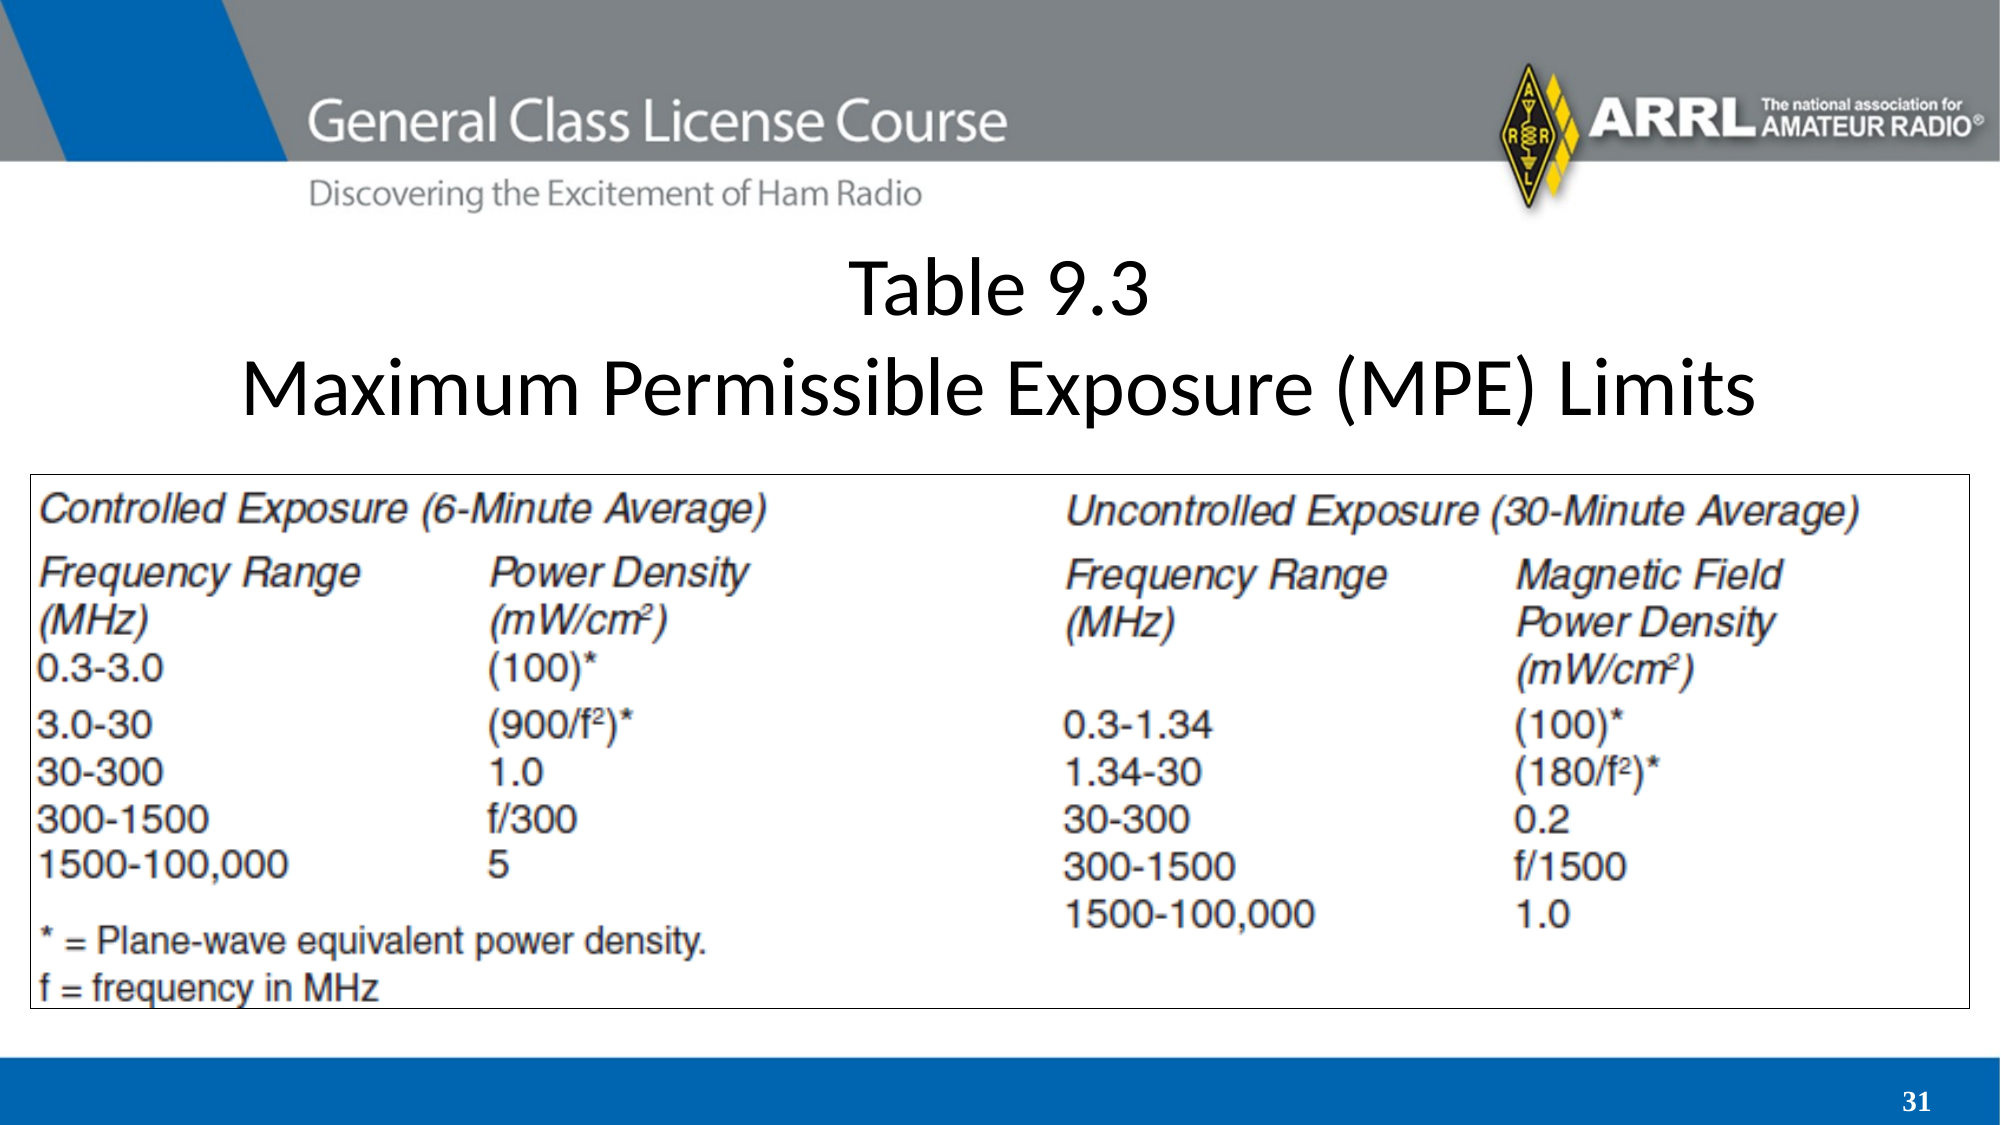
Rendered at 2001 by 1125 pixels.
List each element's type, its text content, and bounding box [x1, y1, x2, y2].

title Table 9.3 Maximum Permissible Exposure (MPE) Limits [99, 224, 1900, 413]
picture [0, 0, 2001, 1125]
